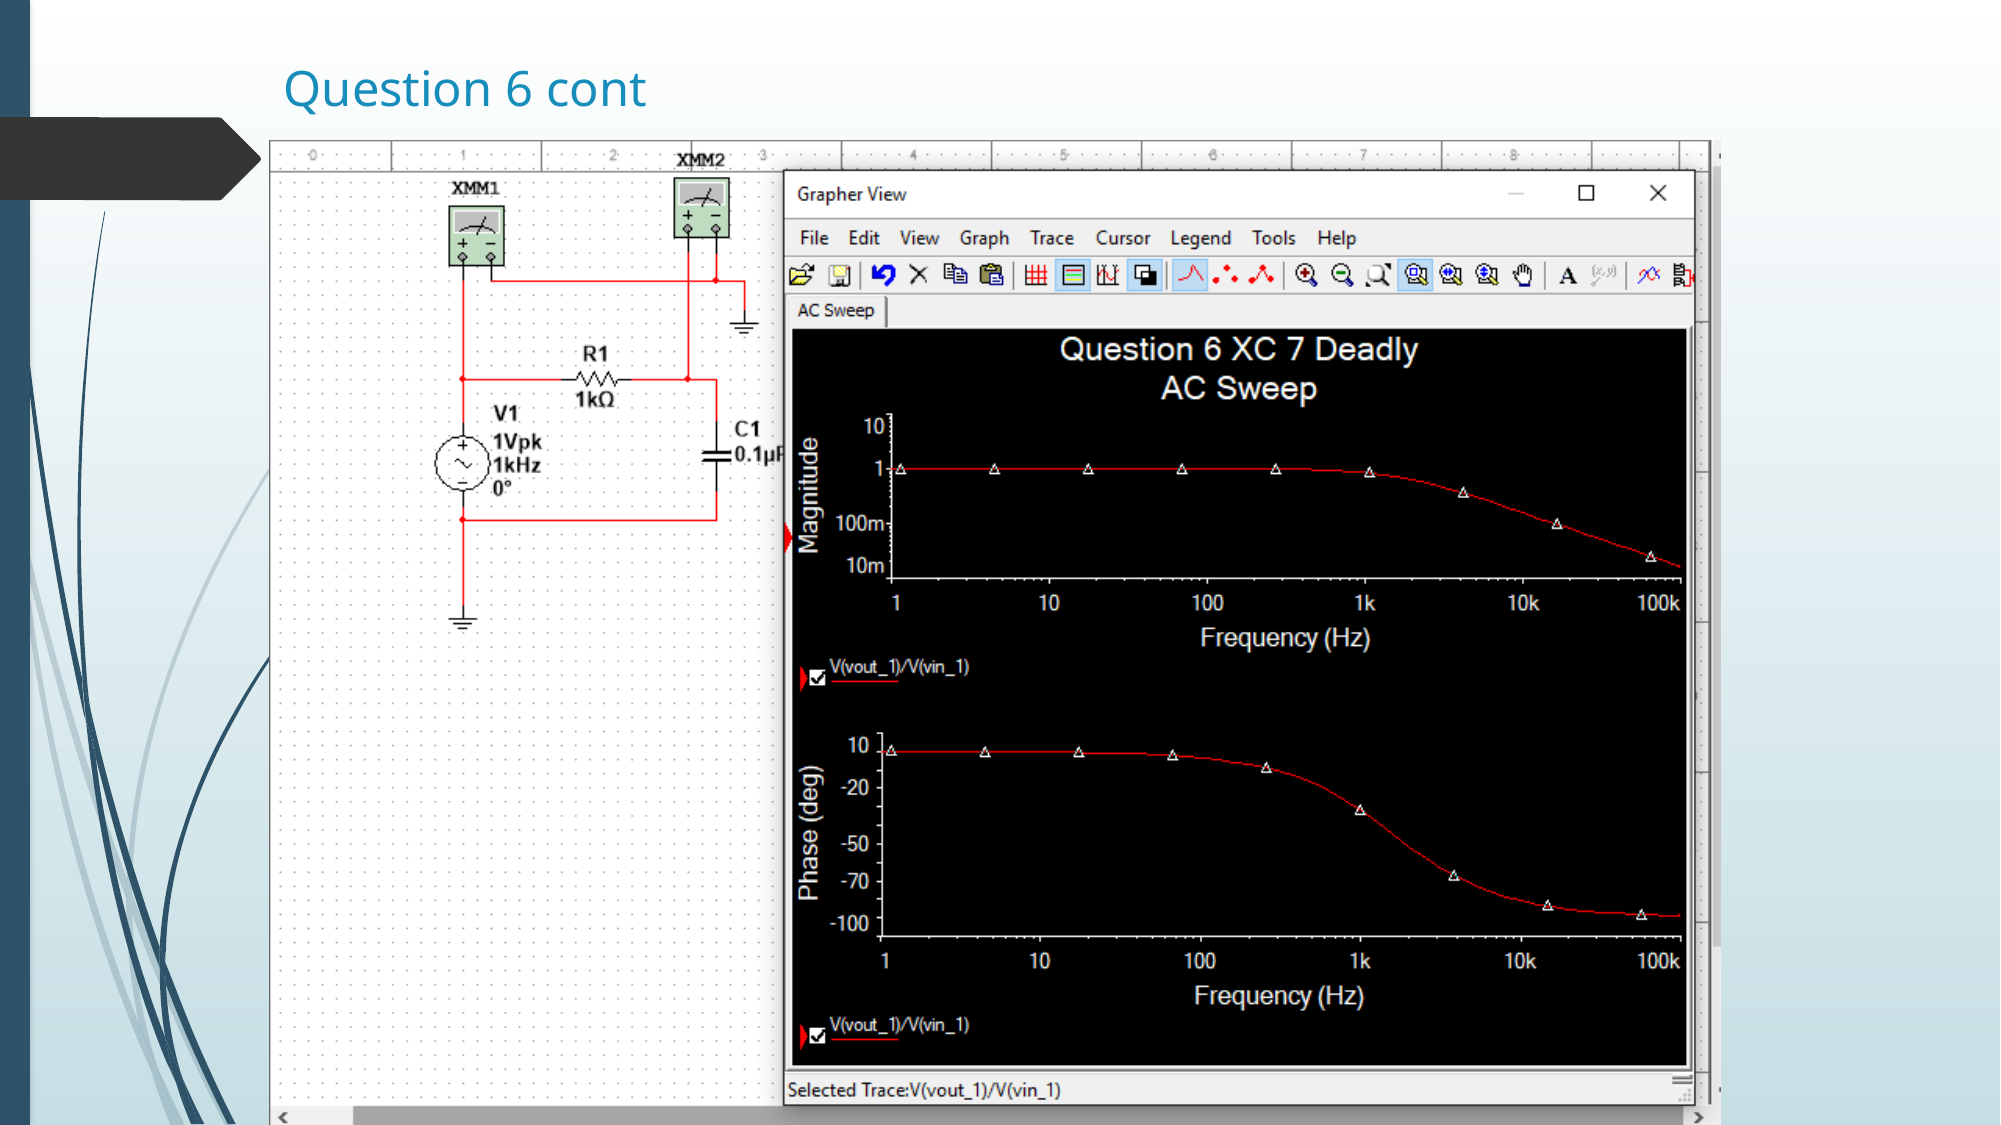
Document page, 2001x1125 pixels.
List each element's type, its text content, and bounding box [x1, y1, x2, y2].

picture [268, 140, 1722, 1125]
title Question 6 cont [269, 50, 1731, 190]
